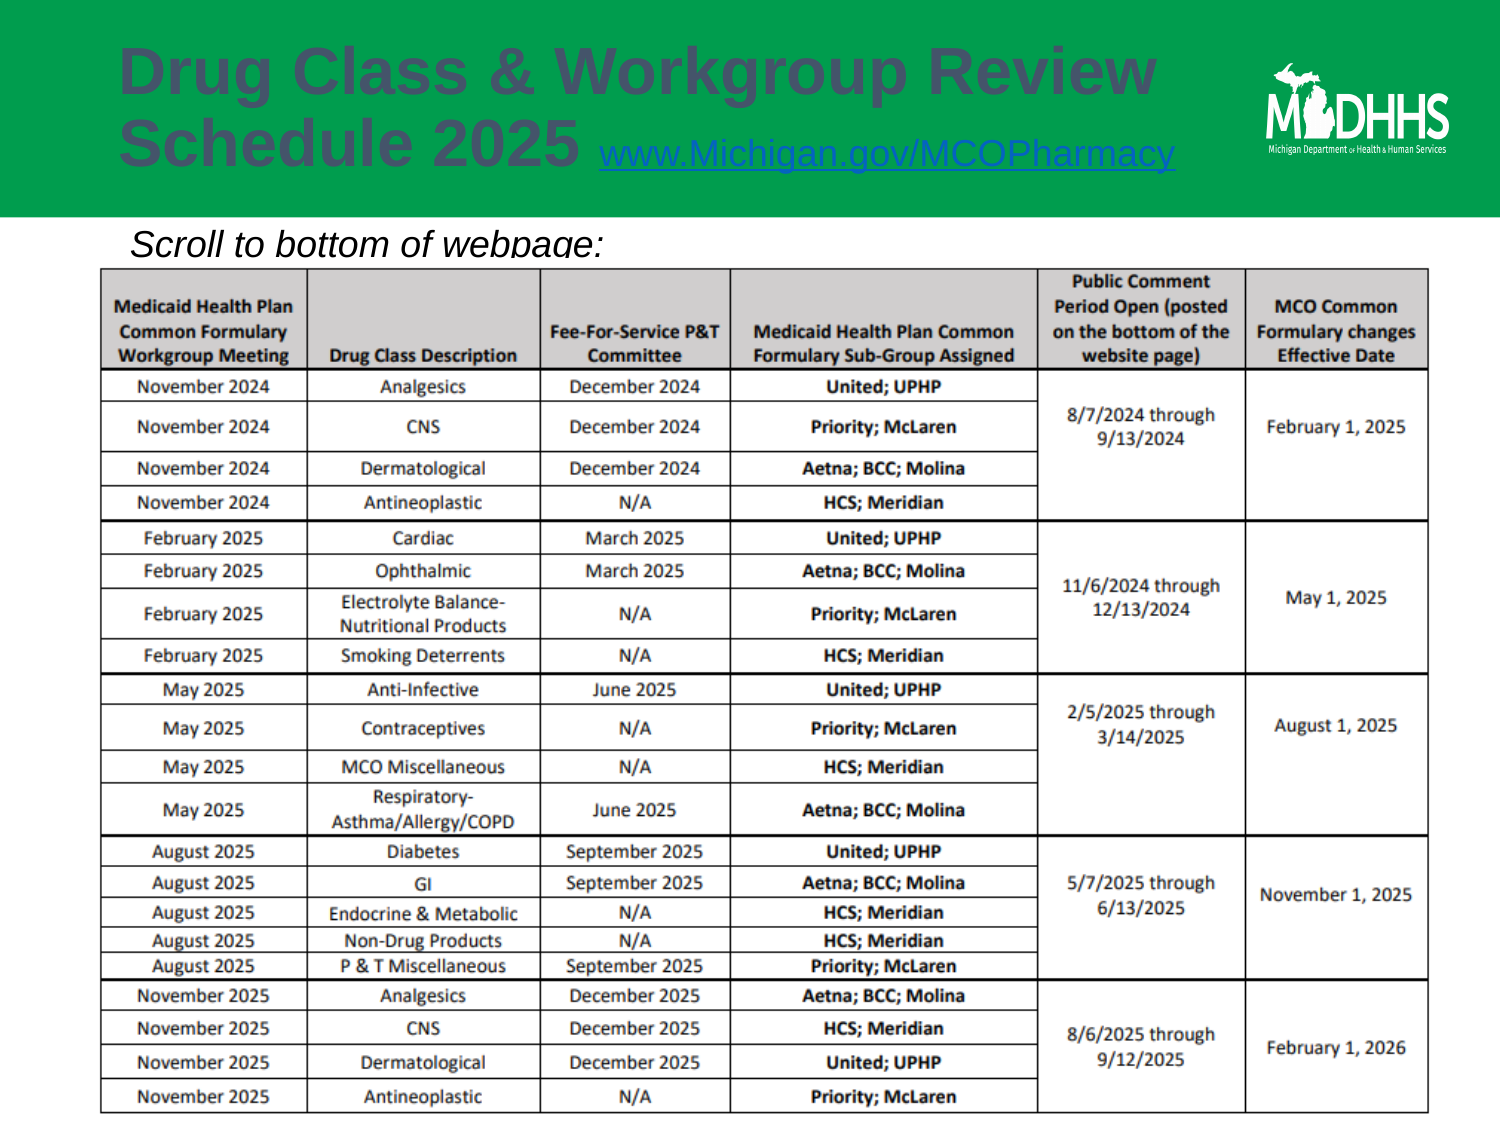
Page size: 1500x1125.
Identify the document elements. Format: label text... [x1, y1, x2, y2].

title Drug Class & Workgroup Review Schedule 2025 www.Michigan.gov/MCOPharmacy [103, 0, 1216, 217]
list Scroll to bottom of webpage: [62, 217, 1438, 1014]
picture [90, 258, 1438, 1124]
picture [1266, 63, 1449, 155]
